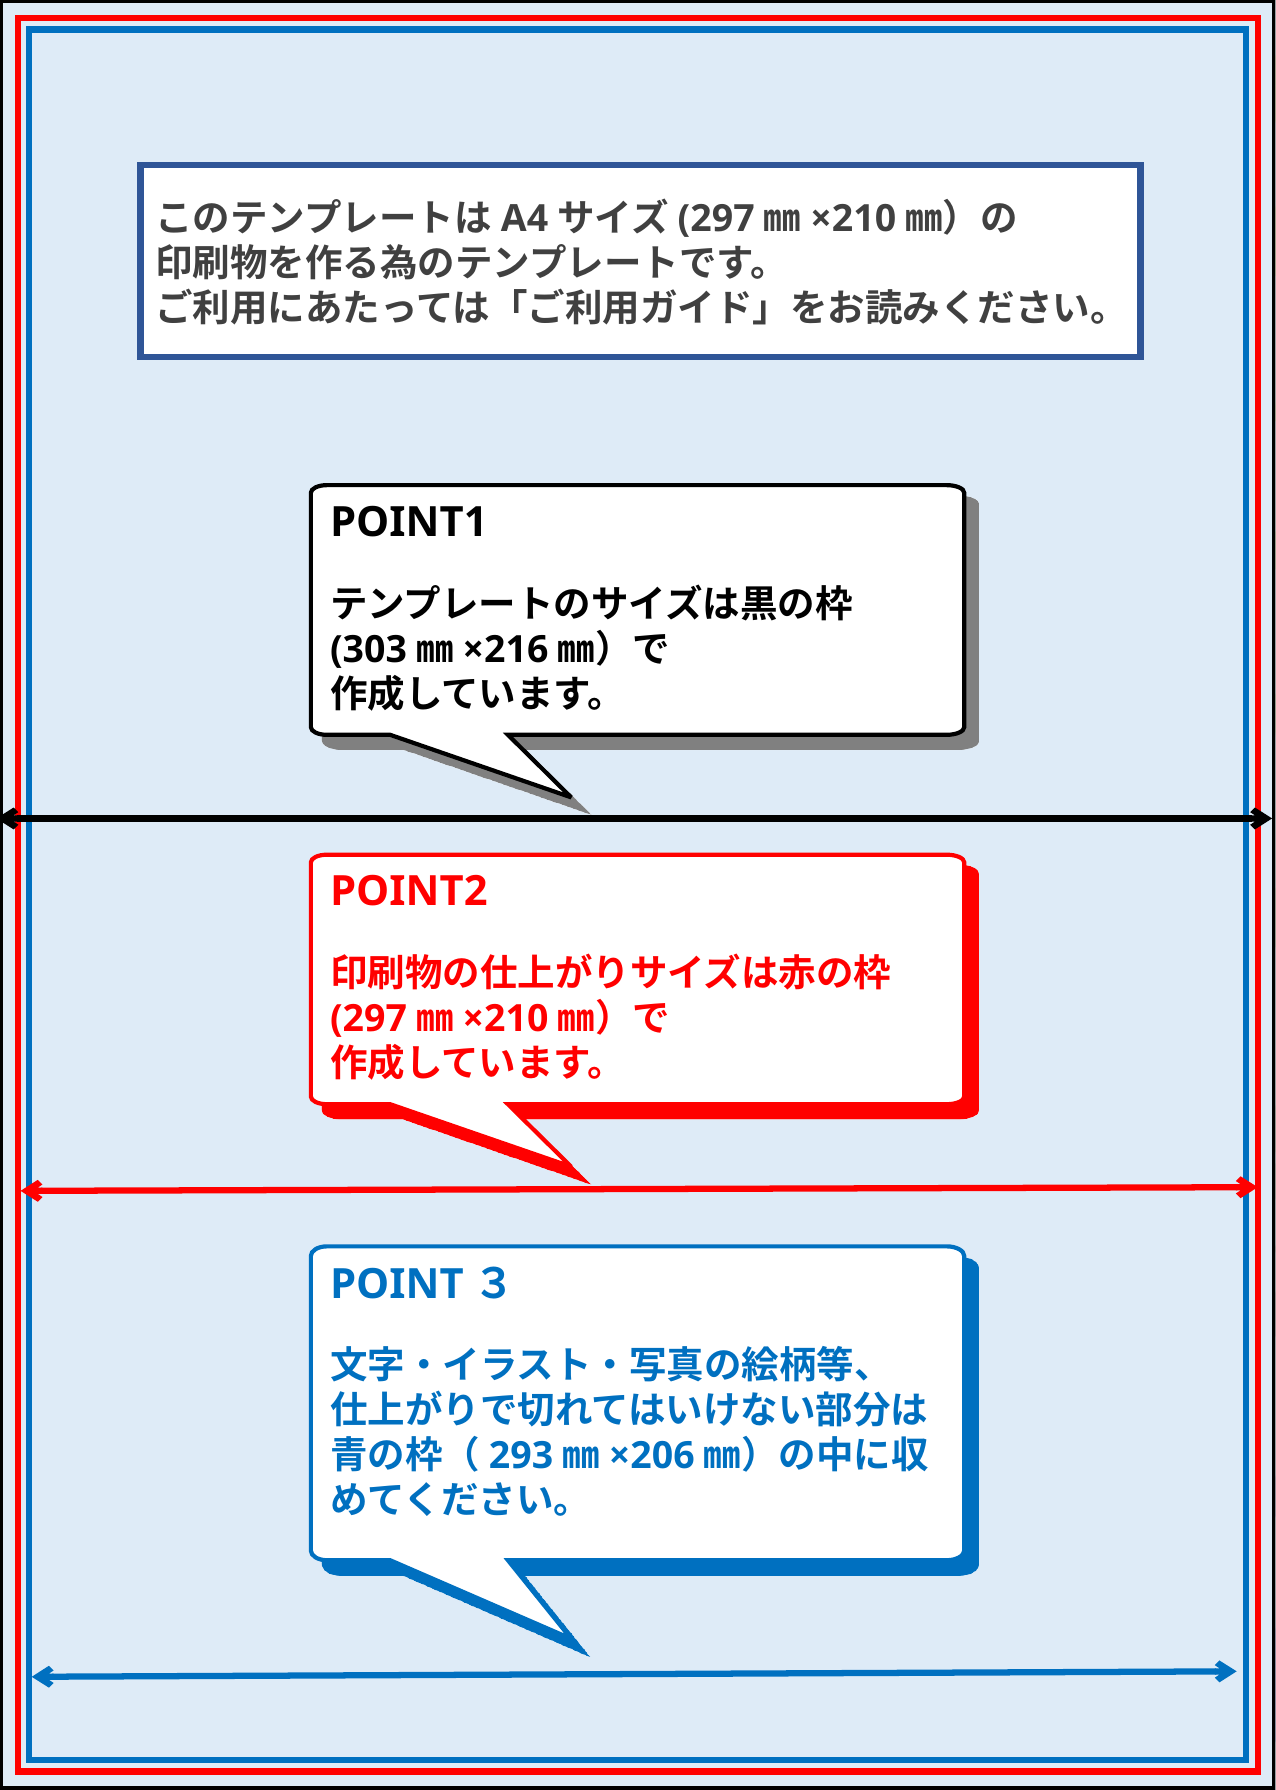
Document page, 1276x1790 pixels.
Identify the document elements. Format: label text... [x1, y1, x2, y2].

text_box POINT３ 文字・イラスト・写真の絵柄等、 仕上がりで切れてはいけない部分は 青の枠（293㎜×206㎜）の中に収めてください。 [310, 1246, 965, 1639]
text_box POINT2 印刷物の仕上がりサイズは赤の枠(297㎜×210㎜）で 作成しています。 [310, 854, 965, 1167]
text_box [17, 822, 1259, 1773]
text_box [28, 1191, 1247, 1761]
text_box POINT1 テンプレートのサイズは黒の枠 (303㎜×216㎜）で 作成しています。 [310, 485, 965, 798]
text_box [20, 1187, 1258, 1191]
text_box [28, 28, 1247, 815]
text_box [0, 0, 1276, 1790]
text_box このテンプレートはA4サイズ(297㎜×210㎜）の 印刷物を作る為のテンプレートです。 ご利用にあたっては「ご利用ガイド」をお読みください。 [140, 164, 1142, 358]
text_box [28, 822, 1247, 1187]
text_box [17, 17, 1259, 815]
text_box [31, 1671, 1237, 1677]
